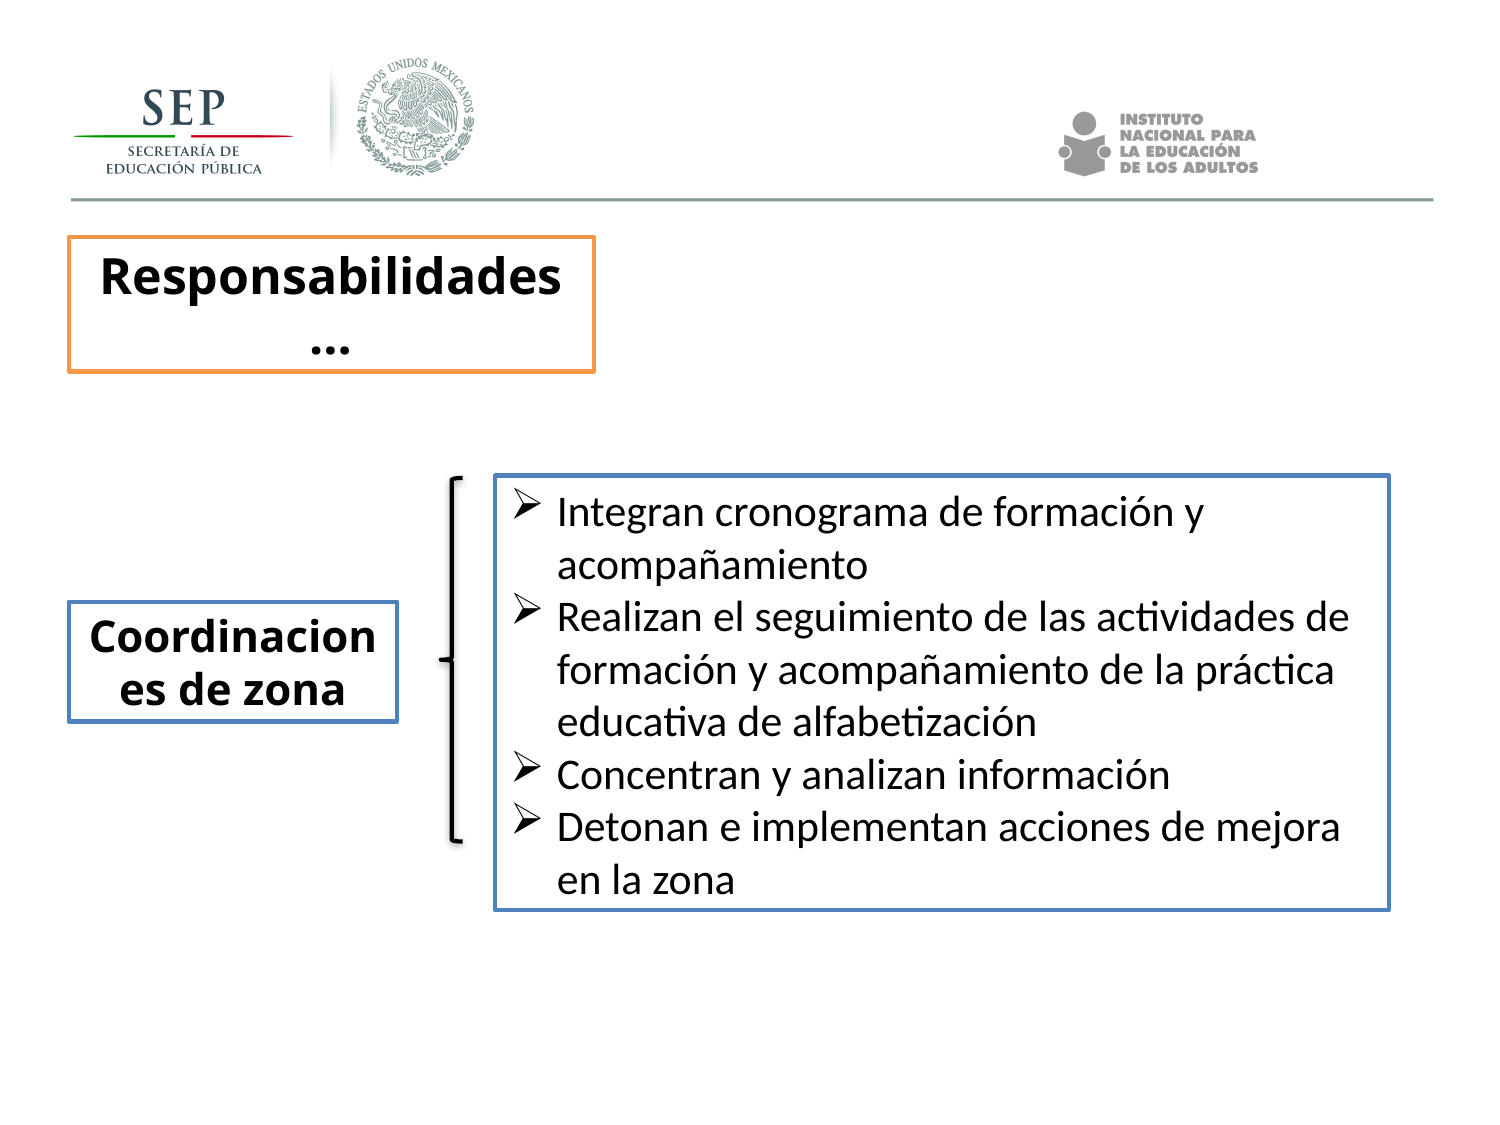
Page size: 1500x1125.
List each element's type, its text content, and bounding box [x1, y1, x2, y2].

text_box Coordinaciones de zona [67, 600, 399, 724]
text_box Integran cronograma de formación y acompañamiento Realizan el seguimiento de las actividades de formación y acompañamiento de la práctica educativa de alfabetización Concentran y analizan información Detonan e implementan acciones de mejora en la zona [493, 473, 1391, 912]
text_box [438, 475, 463, 844]
picture [71, 0, 1494, 1125]
text_box Responsabilidades … [67, 235, 596, 374]
